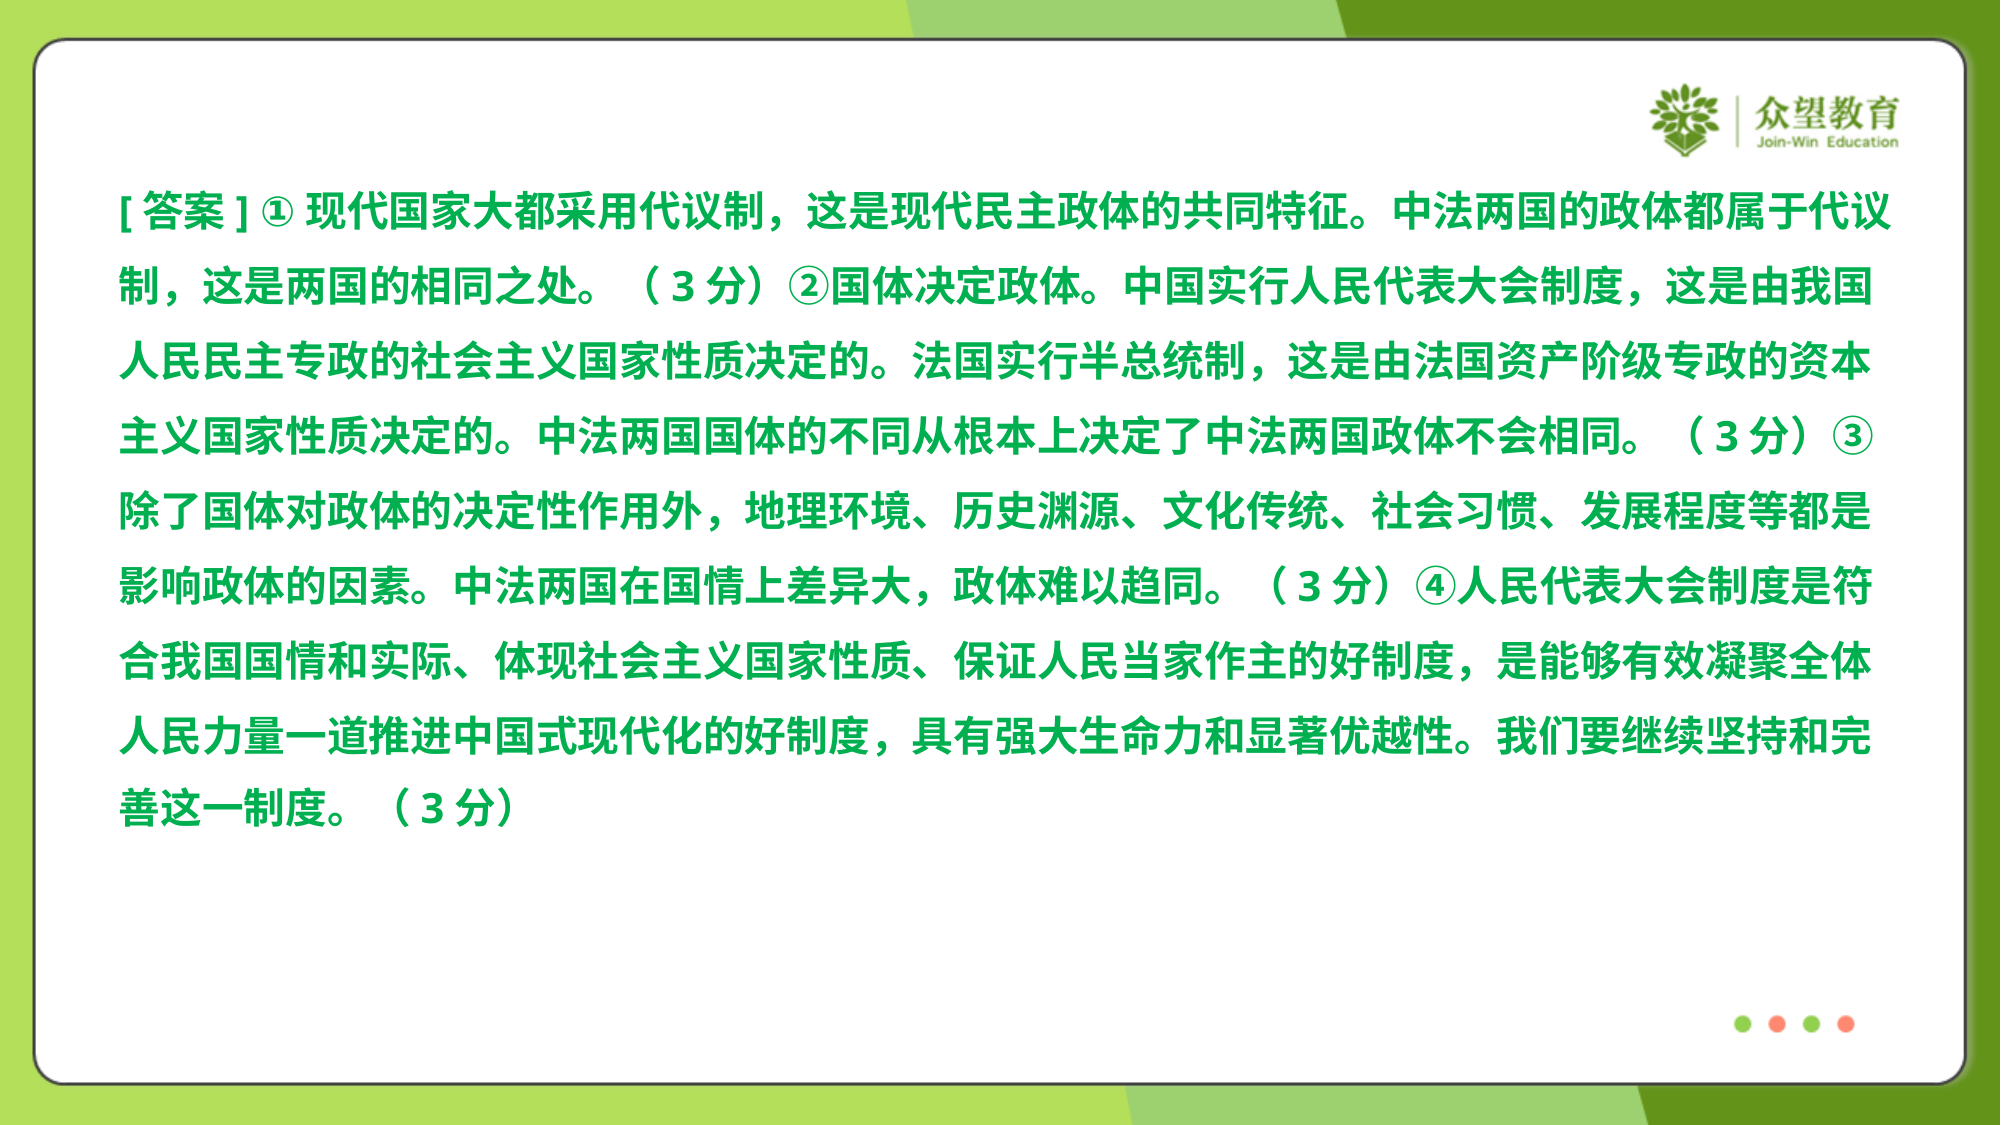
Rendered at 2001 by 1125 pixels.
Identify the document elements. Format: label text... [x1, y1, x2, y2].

text_box [答案] ①现代国家大都采用代议制，这是现代民主政体的共同特征。中法两国的政体都属于代议 制，这是两国的相同之处。（3分）②国体决定政体。中国实行人民代表大会制度，这是由我国 人民民主专政的社会主义国家性质决定的。法国实行半总统制，这是由法国资产阶级专政的资本 主义国家性质决定的。中法两国国体的不同从根本上决定了中法两国政体不会相同。（3分）③ 除了国体对政体的决定性作用外，地理环境、历史渊源、文化传统、社会习惯、发展程度等都是 影响政体的因素。中法两国在国情上差异大，政体难以趋同。（3分）④人民代表大会制度是符 合我国国情和实际、体现社会主义国家性质、保证人民当家作主的好制度，是能够有效凝聚全体 人民力量一道推进中国式现代化的好制度，具有强大生命力和显著优越性。我们要继续坚持和完 善这一制度。（3分） [118, 159, 1883, 825]
picture [0, 0, 2000, 1125]
